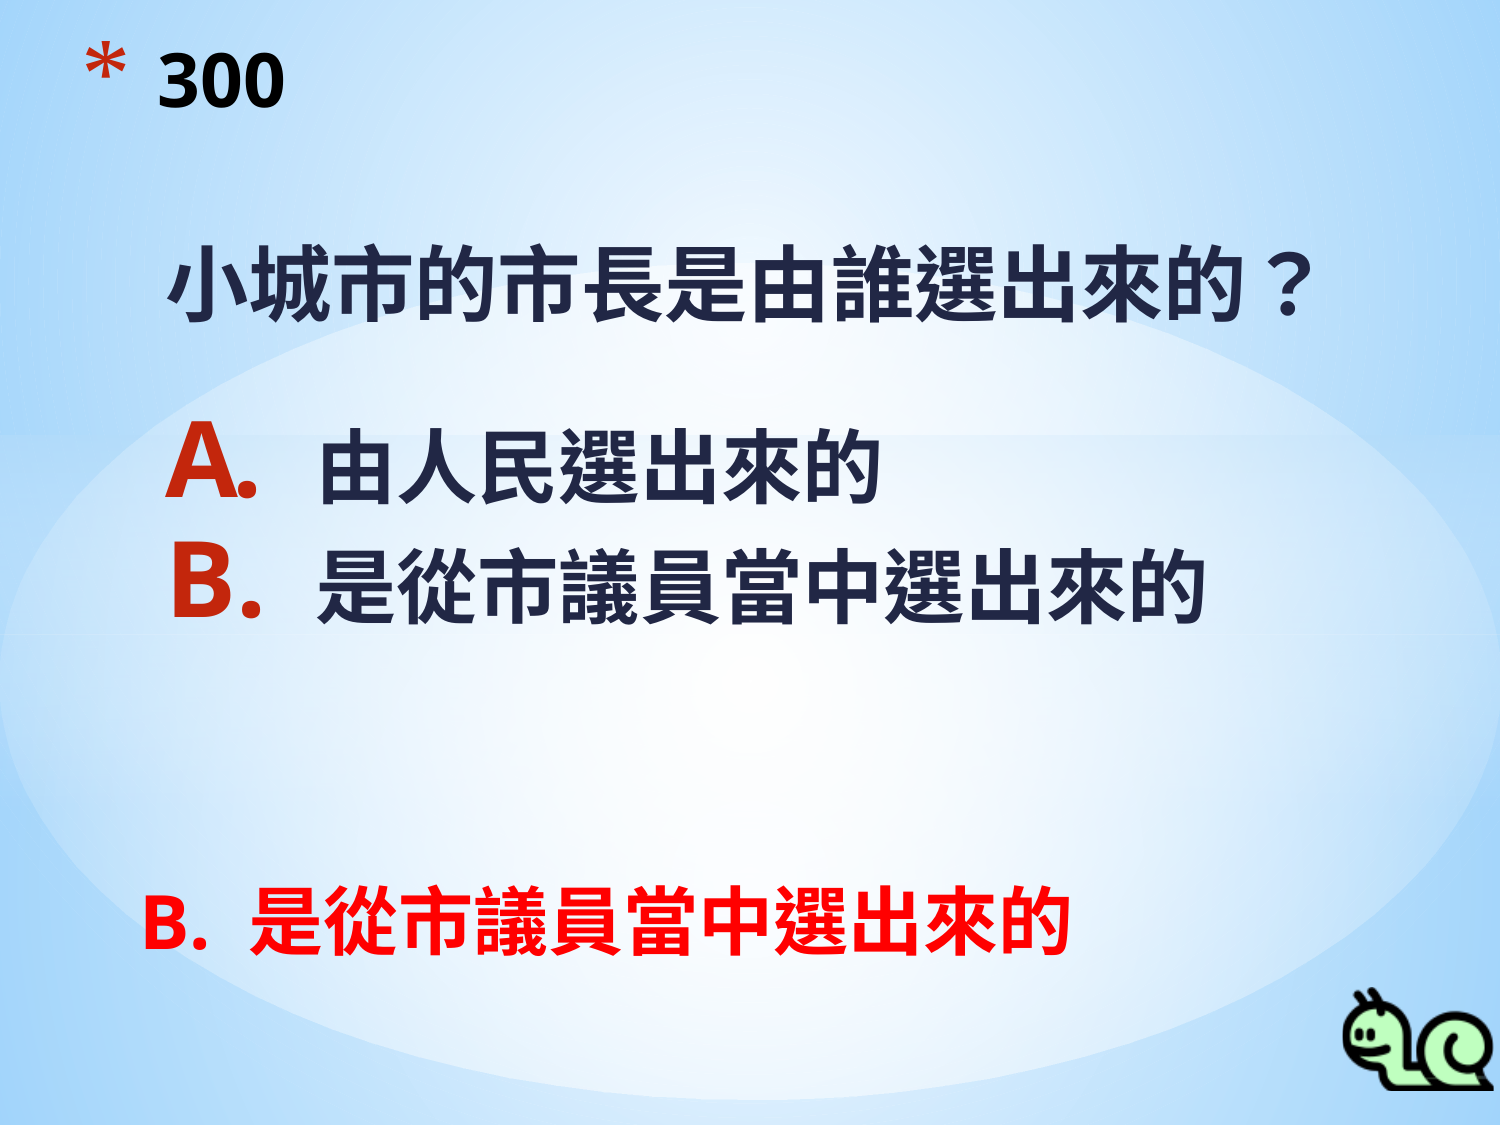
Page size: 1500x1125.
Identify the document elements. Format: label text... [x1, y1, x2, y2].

subtitle 小城市的市長是由誰選出來的？ 由人民選出來的 是從市議員當中選出來的 [150, 224, 1325, 838]
picture [1342, 987, 1494, 1092]
title 300 [37, 24, 375, 125]
text_box B. 是從市議員當中選出來的 [124, 867, 1388, 1033]
